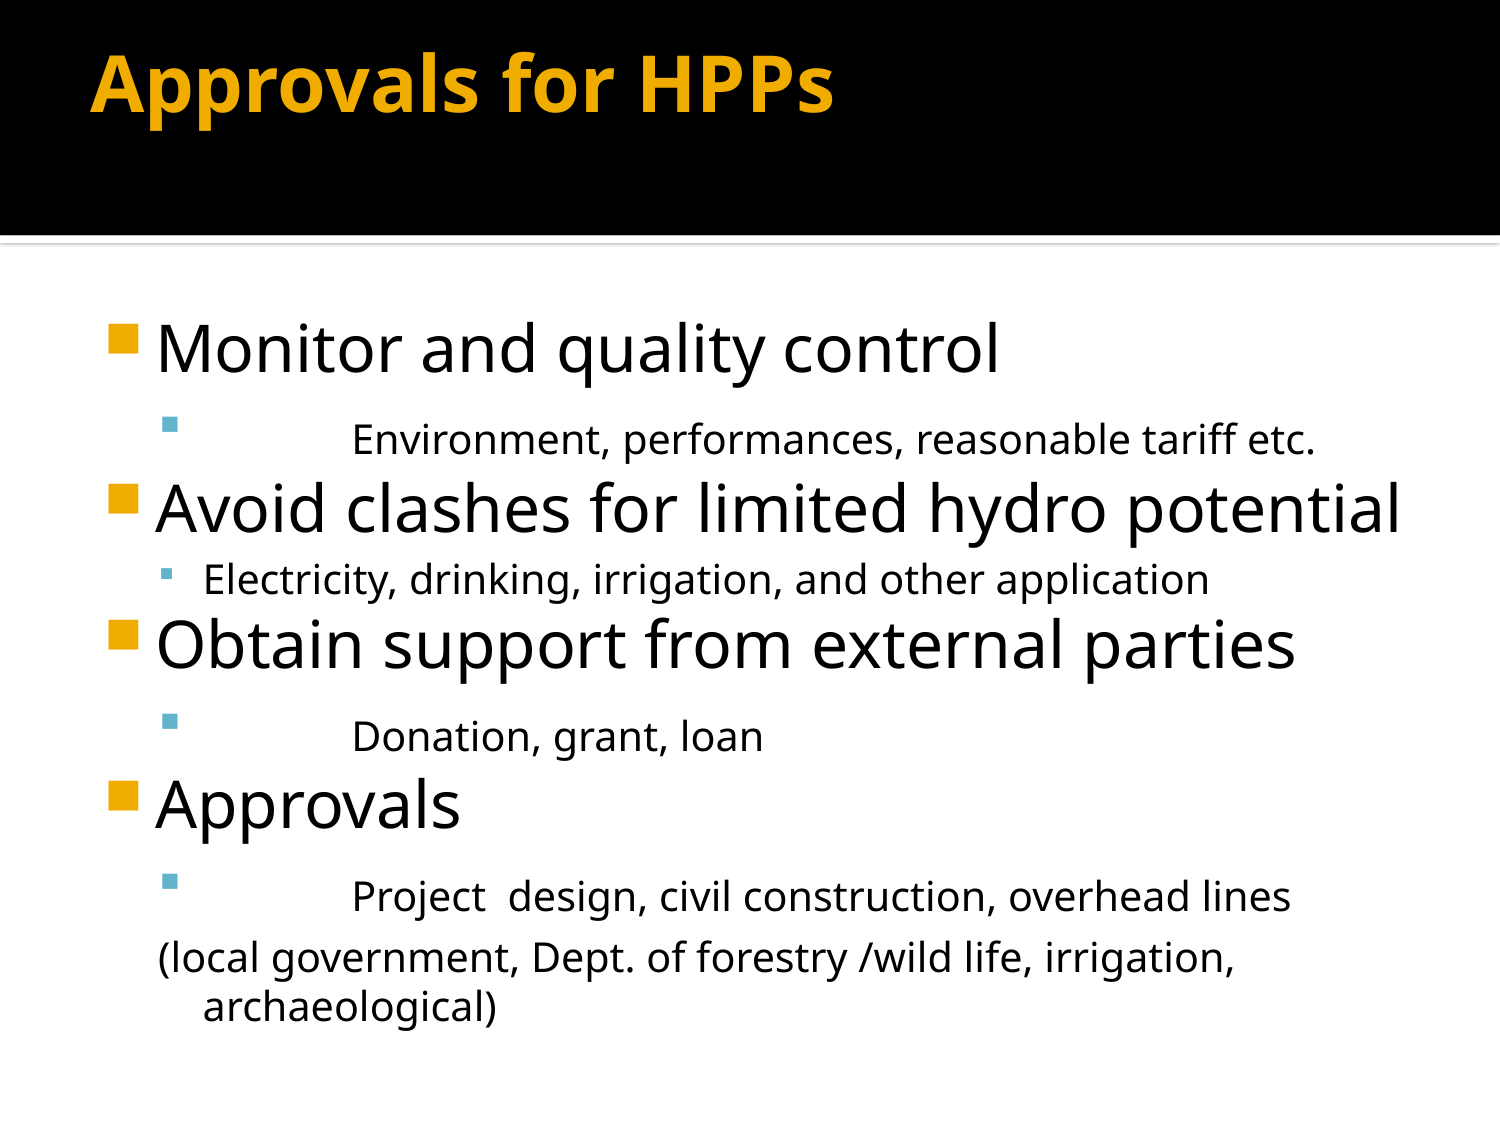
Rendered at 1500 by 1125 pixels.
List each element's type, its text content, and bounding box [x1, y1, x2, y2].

title Approvals for HPPs [75, 25, 1425, 231]
list Monitor and quality control Environment, performances, reasonable tariff etc. Avoid clashes for limited hydro potential Electricity, drinking, irrigation, and other application Obtain support from external parties Donation, grant, loan Approvals Project design, civil construction, overhead lines (local government, Dept. of forestry /wild life, irrigation, archaeological) [75, 291, 1425, 1050]
